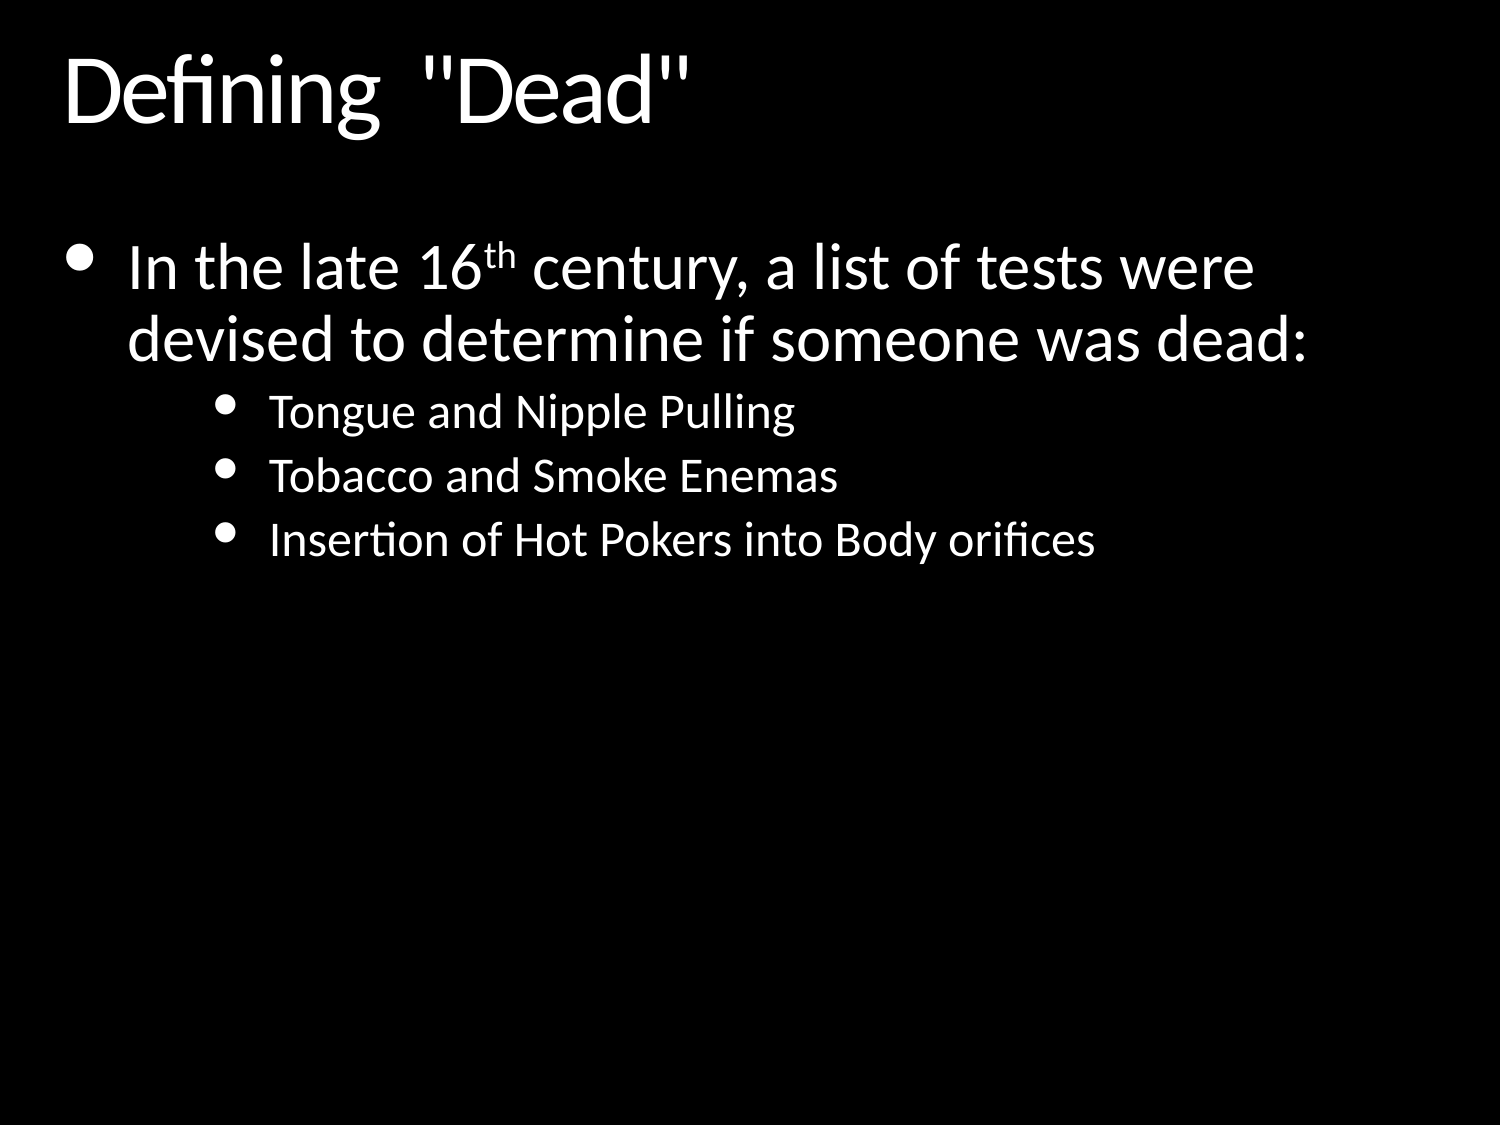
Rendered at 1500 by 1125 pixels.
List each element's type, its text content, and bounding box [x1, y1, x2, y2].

list In the late 16th century, a list of tests were devised to determine if someone was dead: Tongue and Nipple Pulling Tobacco and Smoke Enemas Insertion of Hot Pokers into Body orifices [62, 231, 1438, 644]
title Defining "Dead" [62, 37, 1438, 147]
